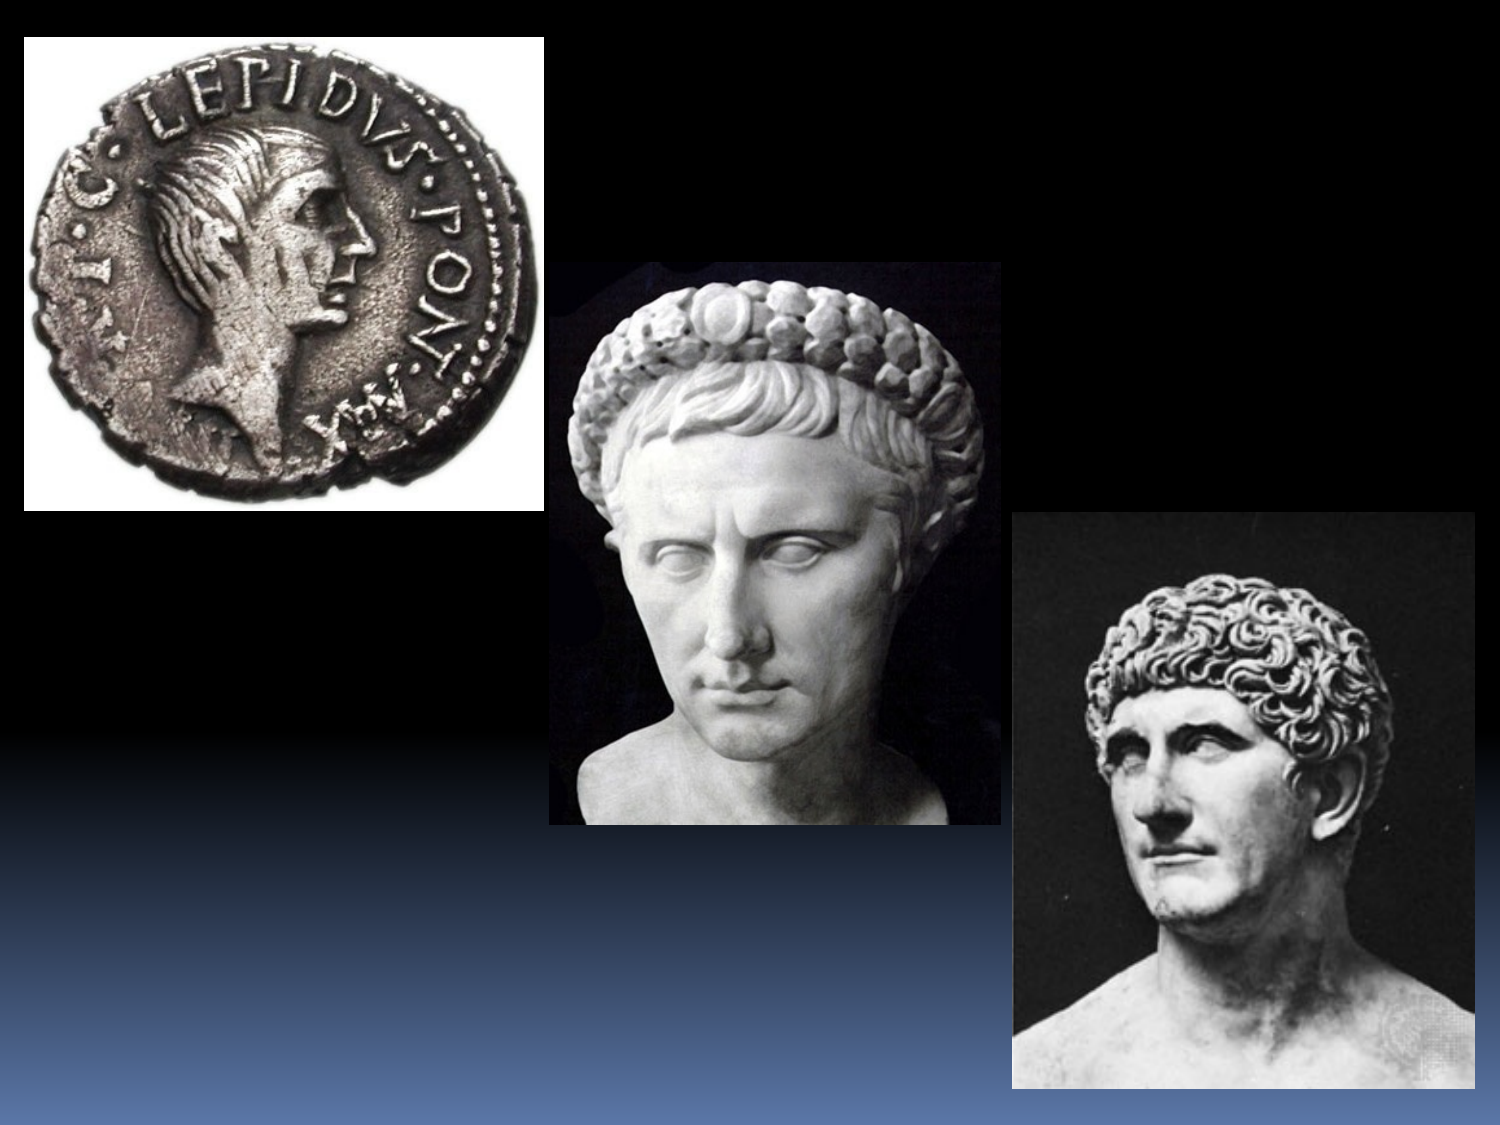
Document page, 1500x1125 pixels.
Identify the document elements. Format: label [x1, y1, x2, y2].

picture [1011, 512, 1476, 1089]
picture [549, 262, 1001, 826]
picture [24, 37, 545, 512]
